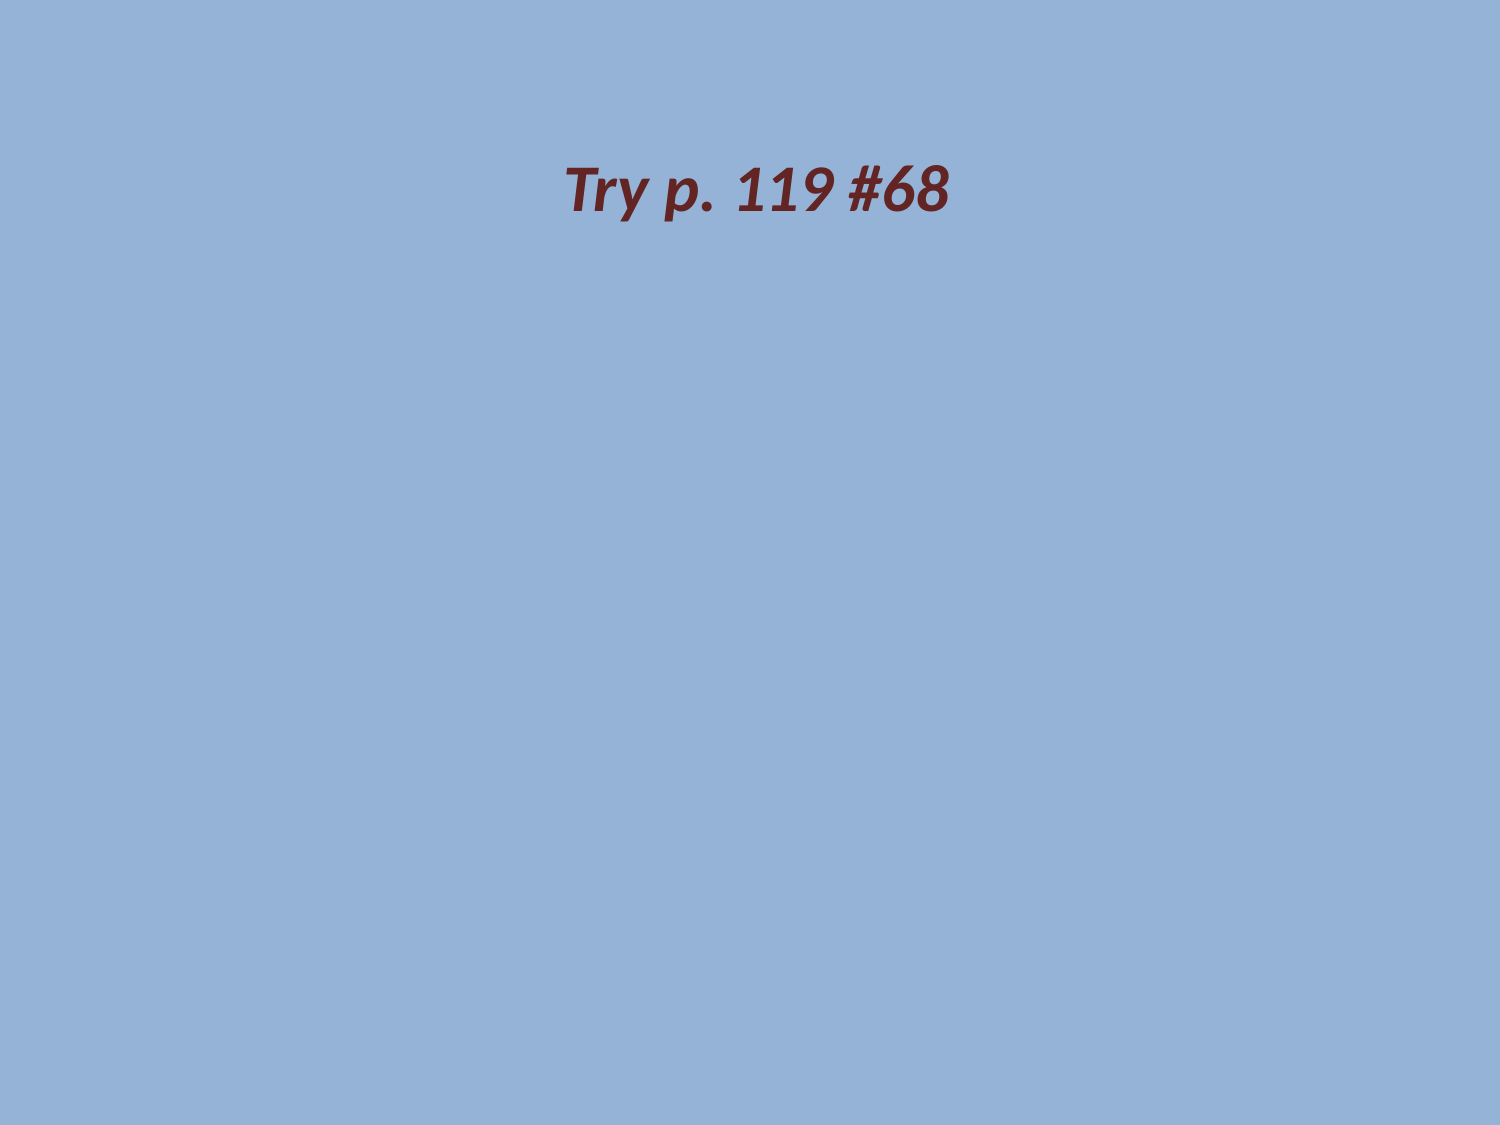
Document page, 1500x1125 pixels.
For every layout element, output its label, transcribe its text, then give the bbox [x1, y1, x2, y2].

text_box Try p. 119 #68 [37, 137, 1475, 233]
